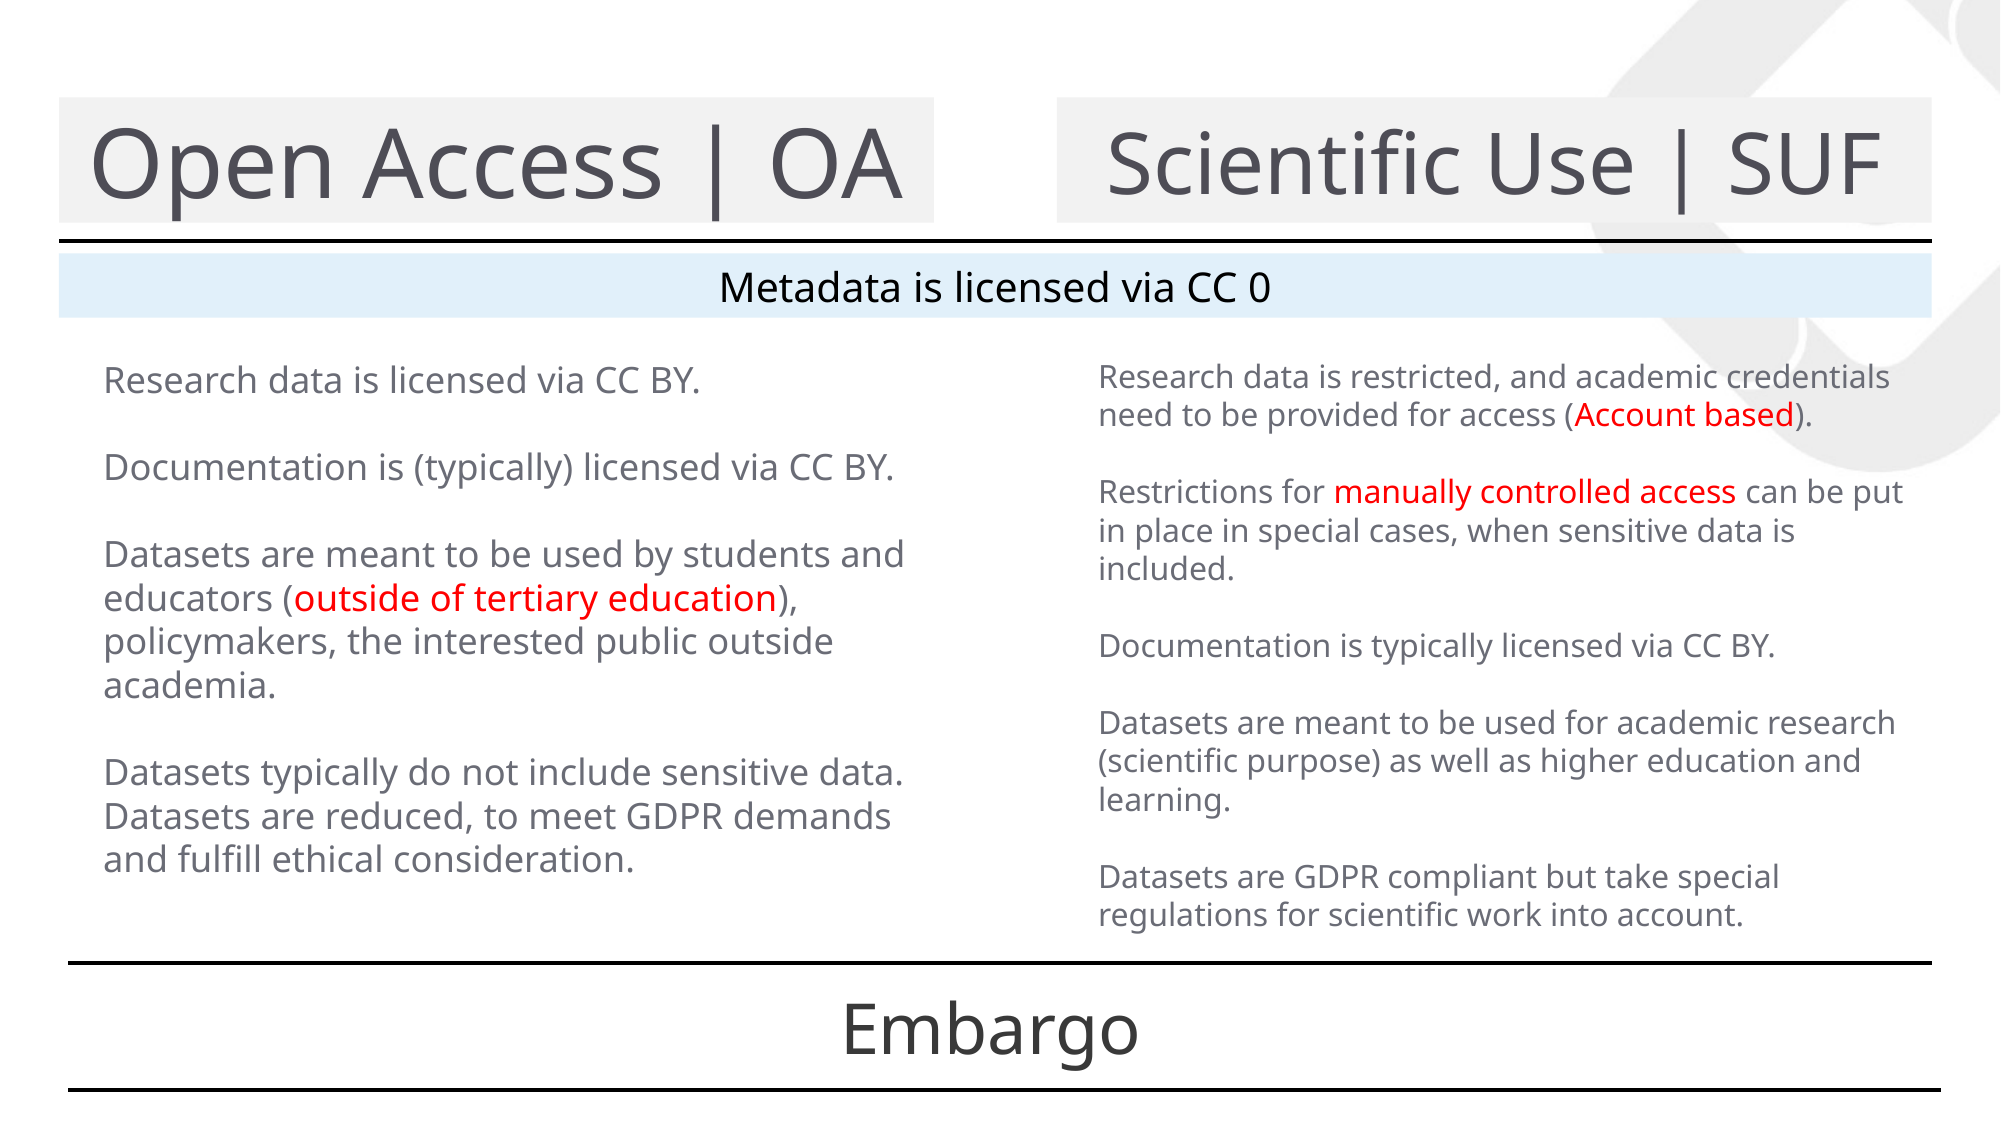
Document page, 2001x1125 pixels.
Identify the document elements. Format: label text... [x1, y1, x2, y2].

title Open Access | OA [59, 97, 934, 223]
text_box Scientific Use | SUF [1056, 97, 1932, 223]
list Research data is licensed via CC BY. Documentation is (typically) licensed via CC BY. Datasets are meant to be used by students and educators (outside of tertiary education), policymakers, the interested public outside academia. Datasets typically do not include sensitive data. Datasets are reduced, to meet GDPR demands and fulfill ethical consideration. [59, 342, 934, 964]
text_box Embargo [68, 972, 1932, 1088]
list Research data is restricted, and academic credentials need to be provided for access (Account based). Restrictions for manually controlled access can be put in place in special cases, when sensitive data is included. Documentation is typically licensed via CC BY. Datasets are meant to be used for academic research (scientific purpose) as well as higher education and learning. Datasets are GDPR compliant but take special regulations for scientific work into account. [1056, 341, 1932, 961]
picture [0, 0, 2001, 1125]
text_box Metadata is licensed via CC 0 [58, 253, 1932, 318]
